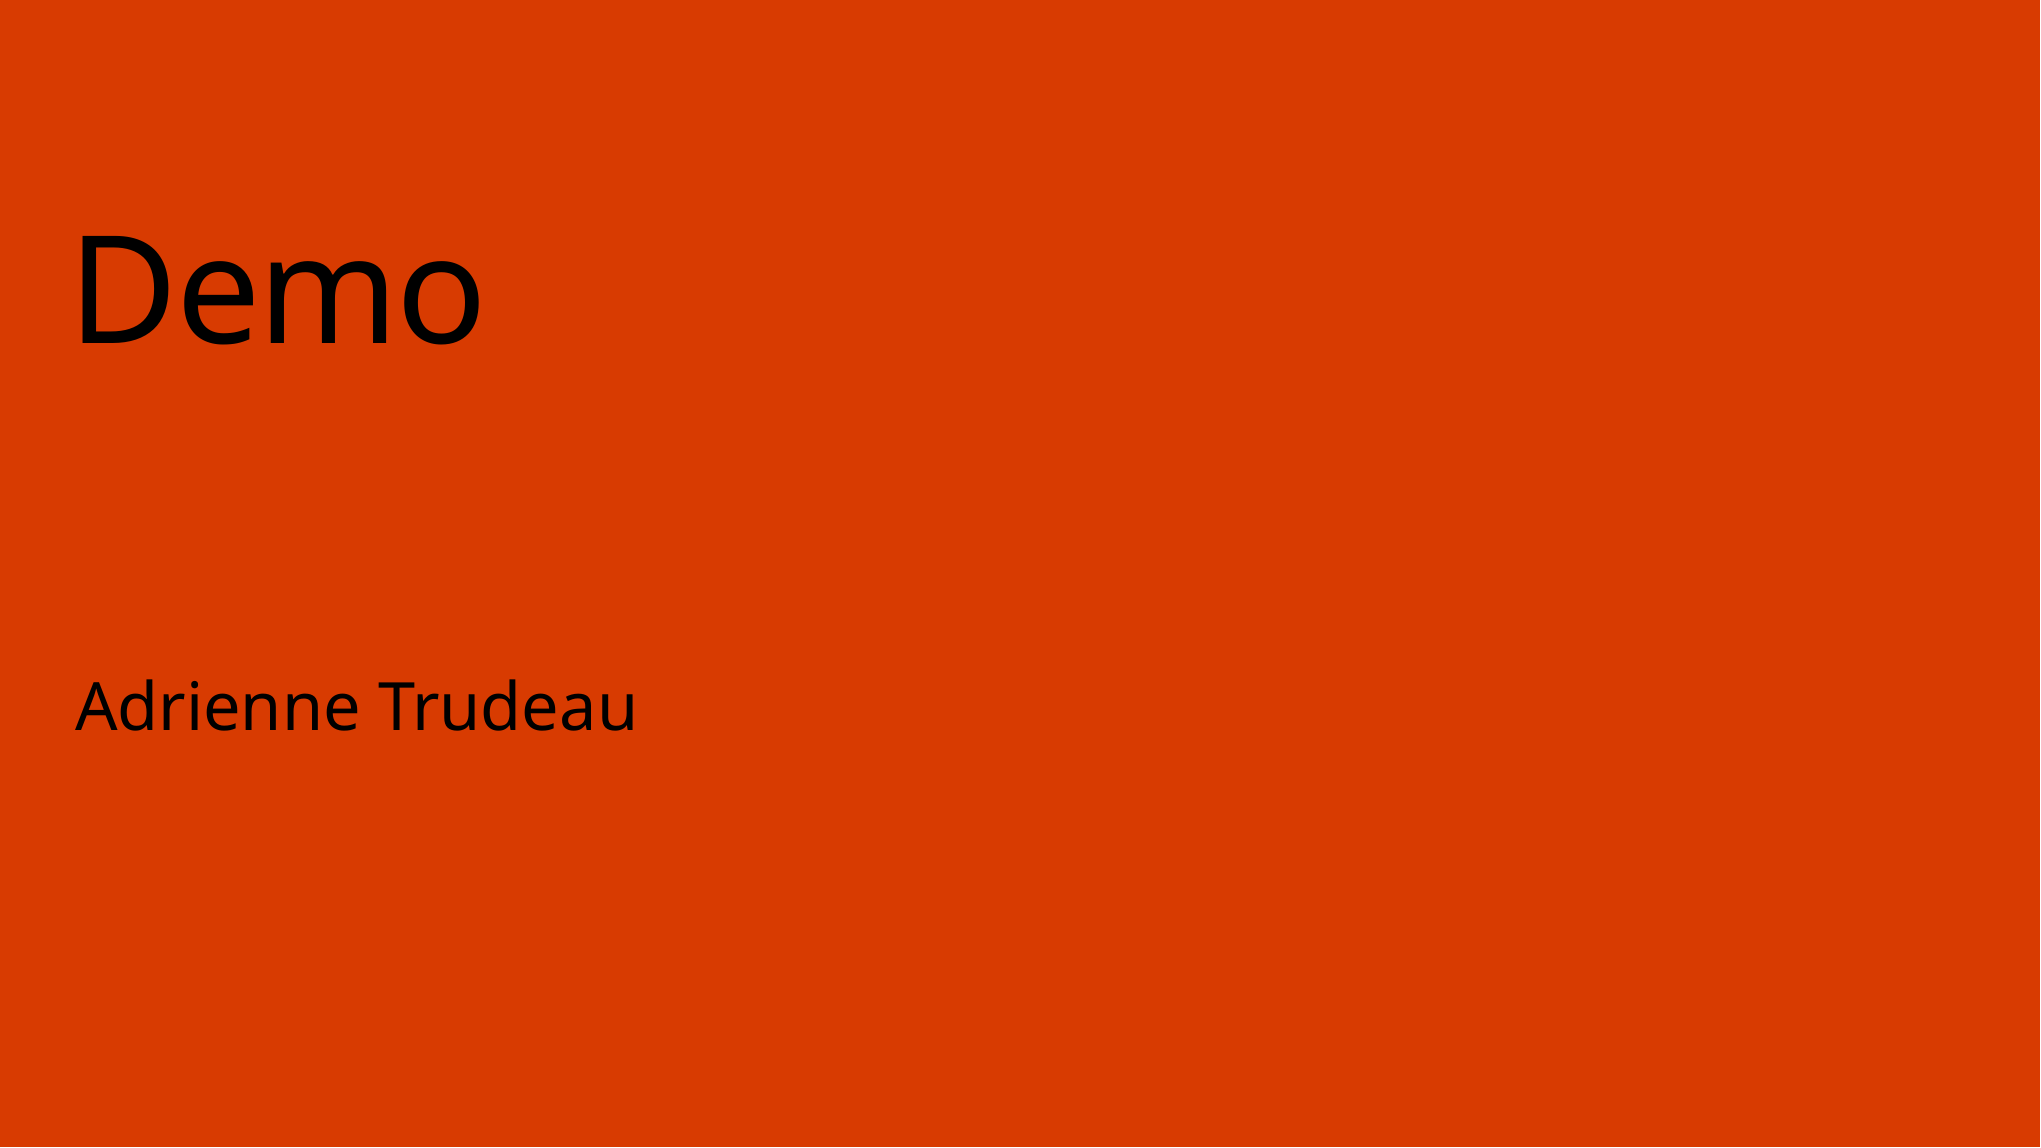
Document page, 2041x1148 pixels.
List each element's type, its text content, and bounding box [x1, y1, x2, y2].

list Adrienne Trudeau [45, 648, 1396, 770]
title Demo [45, 198, 1395, 393]
